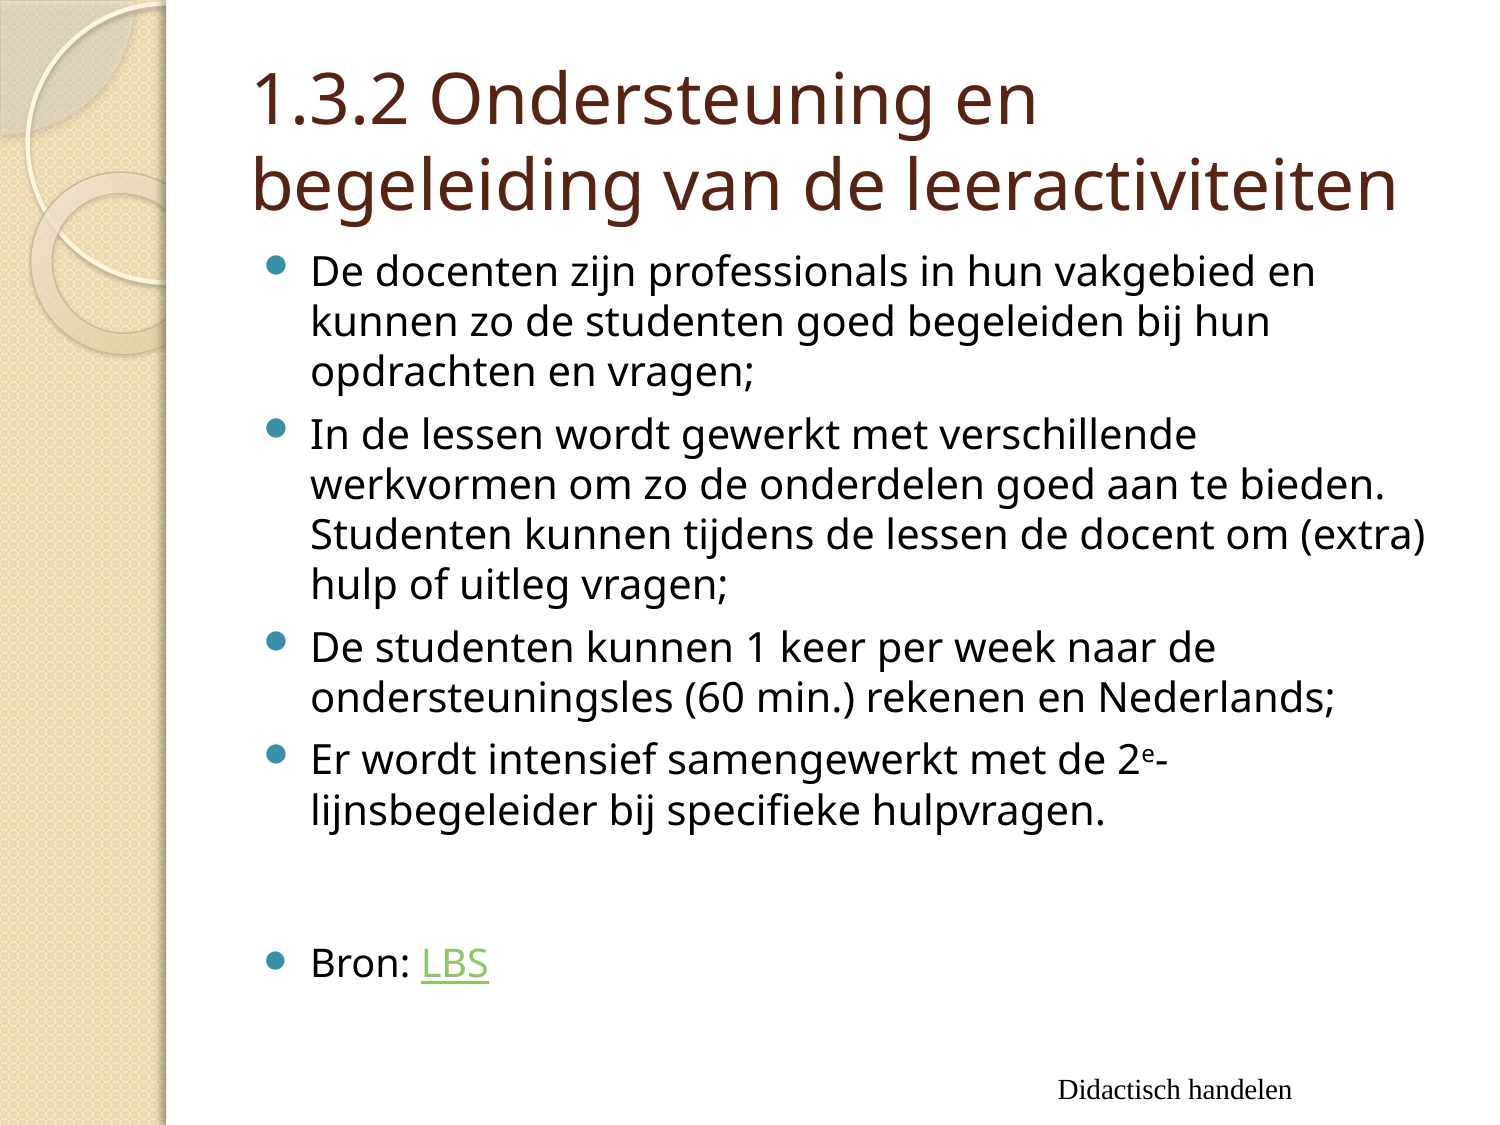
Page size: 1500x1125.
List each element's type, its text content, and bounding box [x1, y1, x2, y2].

list De docenten zijn professionals in hun vakgebied en kunnen zo de studenten goed begeleiden bij hun opdrachten en vragen; In de lessen wordt gewerkt met verschillende werkvormen om zo de onderdelen goed aan te bieden. Studenten kunnen tijdens de lessen de docent om (extra) hulp of uitleg vragen; De studenten kunnen 1 keer per week naar de ondersteuningsles (60 min.) rekenen en Nederlands; Er wordt intensief samengewerkt met de 2e-lijnsbegeleider bij specifieke hulpvragen. Bron: LBS [235, 237, 1466, 1025]
title 1.3.2 Ondersteuning en begeleiding van de leeractiviteiten [235, 45, 1466, 233]
footer Didactisch handelen [937, 1034, 1413, 1113]
